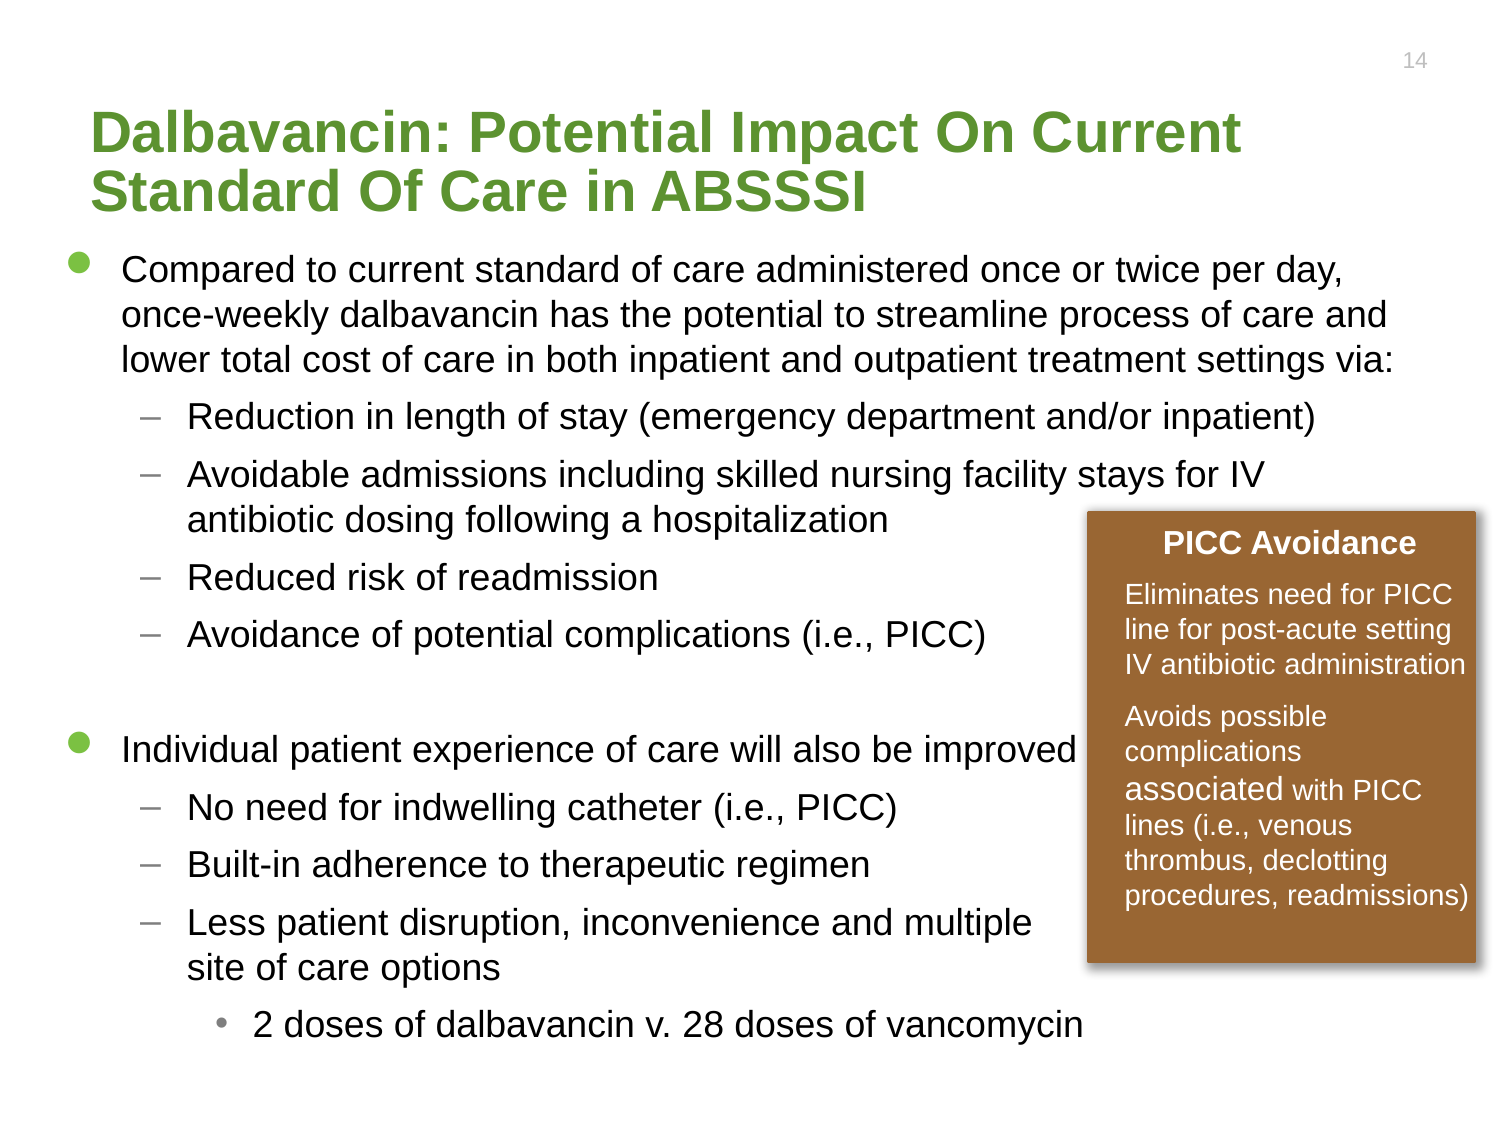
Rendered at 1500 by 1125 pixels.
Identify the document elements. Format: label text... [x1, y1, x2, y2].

title Dalbavancin: Potential Impact On Current Standard Of Care in ABSSSI [75, 87, 1288, 232]
text_box PICC Avoidance Eliminates need for PICC line for post-acute setting IV antibiotic administration Avoids possible complications associated with PICC lines (i.e., venous thrombus, declotting procedures, readmissions) [1088, 512, 1475, 962]
list Compared to current standard of care administered once or twice per day, once-weekly dalbavancin has the potential to streamline process of care and lower total cost of care in both inpatient and outpatient treatment settings via: Reduction in length of stay (emergency department and/or inpatient) Avoidable admissions including skilled nursing facility stays for IV antibiotic dosing following a hospitalization Reduced risk of readmission Avoidance of potential complications (i.e., PICC) Individual patient experience of care will also be improved No need for indwelling catheter (i.e., PICC) Built-in adherence to therapeutic regimen Less patient disruption, inconvenience and multiple site of care options 2 doses of dalbavancin v. 28 doses of vancomycin [50, 237, 1436, 960]
text_box 14 [1278, 38, 1443, 81]
